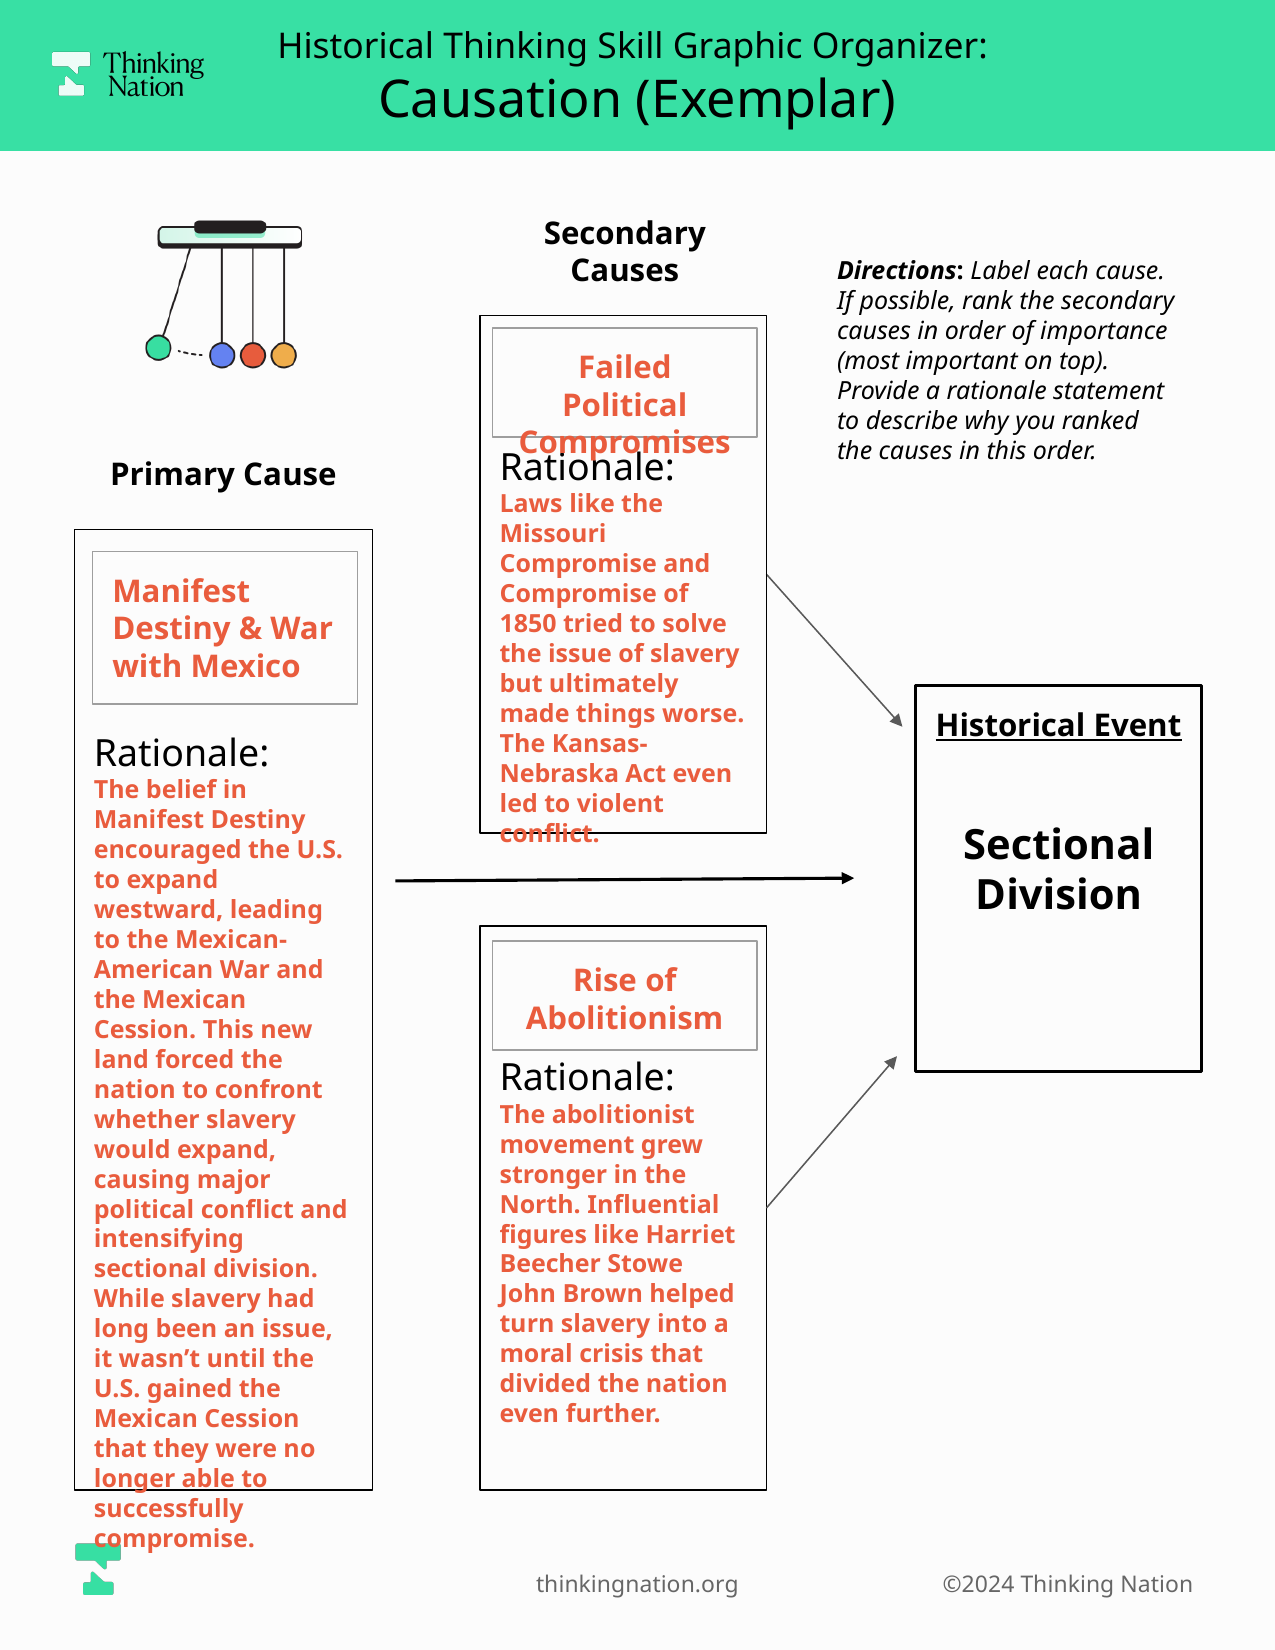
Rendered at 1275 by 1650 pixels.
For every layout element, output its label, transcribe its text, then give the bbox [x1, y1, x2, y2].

text_box Rationale: The abolitionist movement grew stronger in the North. Influential figures like Harriet Beecher Stowe John Brown helped turn slavery into a moral crisis that divided the nation even further. [480, 926, 767, 1490]
text_box Rise of Abolitionism [492, 940, 758, 1051]
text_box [766, 573, 903, 727]
text_box Manifest Destiny & War with Mexico [92, 551, 358, 705]
text_box Rationale: Laws like the Missouri Compromise and Compromise of 1850 tried to solve the issue of slavery but ultimately made things worse. The Kansas-Nebraska Act even led to violent conflict. [480, 315, 767, 833]
text_box Secondary Causes [465, 193, 784, 298]
text_box Directions: Label each cause. If possible, rank the secondary causes in order of importance (most important on top). Provide a rationale statement to describe why you ranked the causes in this order. [817, 222, 1201, 496]
text_box Historical Thinking Skill Graphic Organizer: Causation (Exemplar) [0, 0, 1275, 151]
text_box Failed Political Compromises [492, 327, 758, 438]
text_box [766, 1055, 898, 1209]
text_box thinkingnation.org [486, 1553, 789, 1605]
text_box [395, 877, 855, 882]
picture [62, 1533, 134, 1605]
text_box Historical Event Sectional Division [915, 685, 1202, 1072]
text_box Primary Cause [64, 437, 383, 510]
picture [35, 37, 210, 110]
picture [112, 183, 335, 405]
text_box Rationale: The belief in Manifest Destiny encouraged the U.S. to expand westward, leading to the Mexican-American War and the Mexican Cession. This new land forced the nation to confront whether slavery would expand, causing major political conflict and intensifying sectional division. While slavery had long been an issue, it wasn’t until the U.S. gained the Mexican Cession that they were no longer able to successfully compromise. [74, 529, 373, 1490]
text_box ©2024 Thinking Nation [907, 1553, 1210, 1605]
